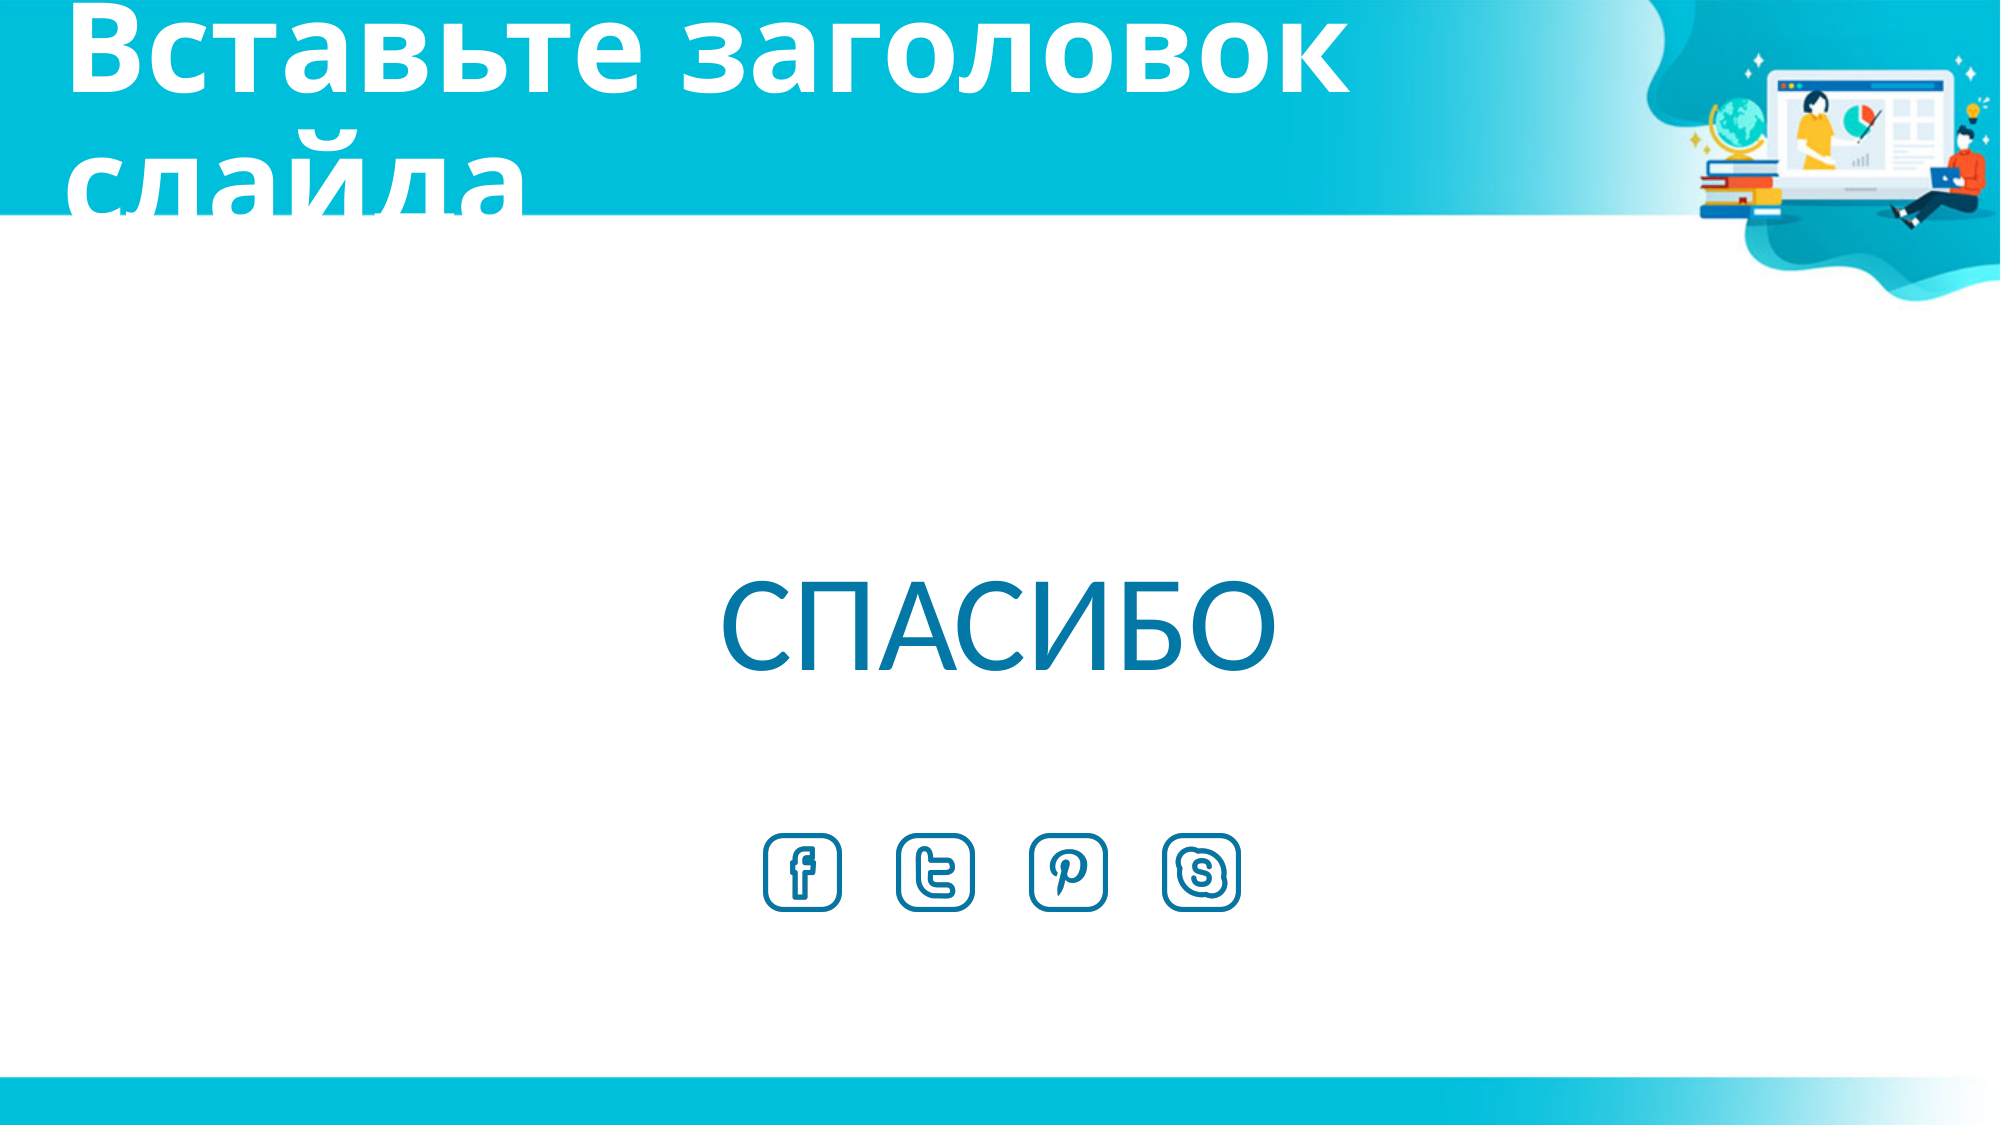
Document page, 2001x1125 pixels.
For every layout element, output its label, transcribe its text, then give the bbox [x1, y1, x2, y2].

text_box СПАСИБО [704, 525, 1296, 706]
picture [0, 0, 2001, 1125]
title Вставьте заголовок слайда [47, 10, 1745, 228]
